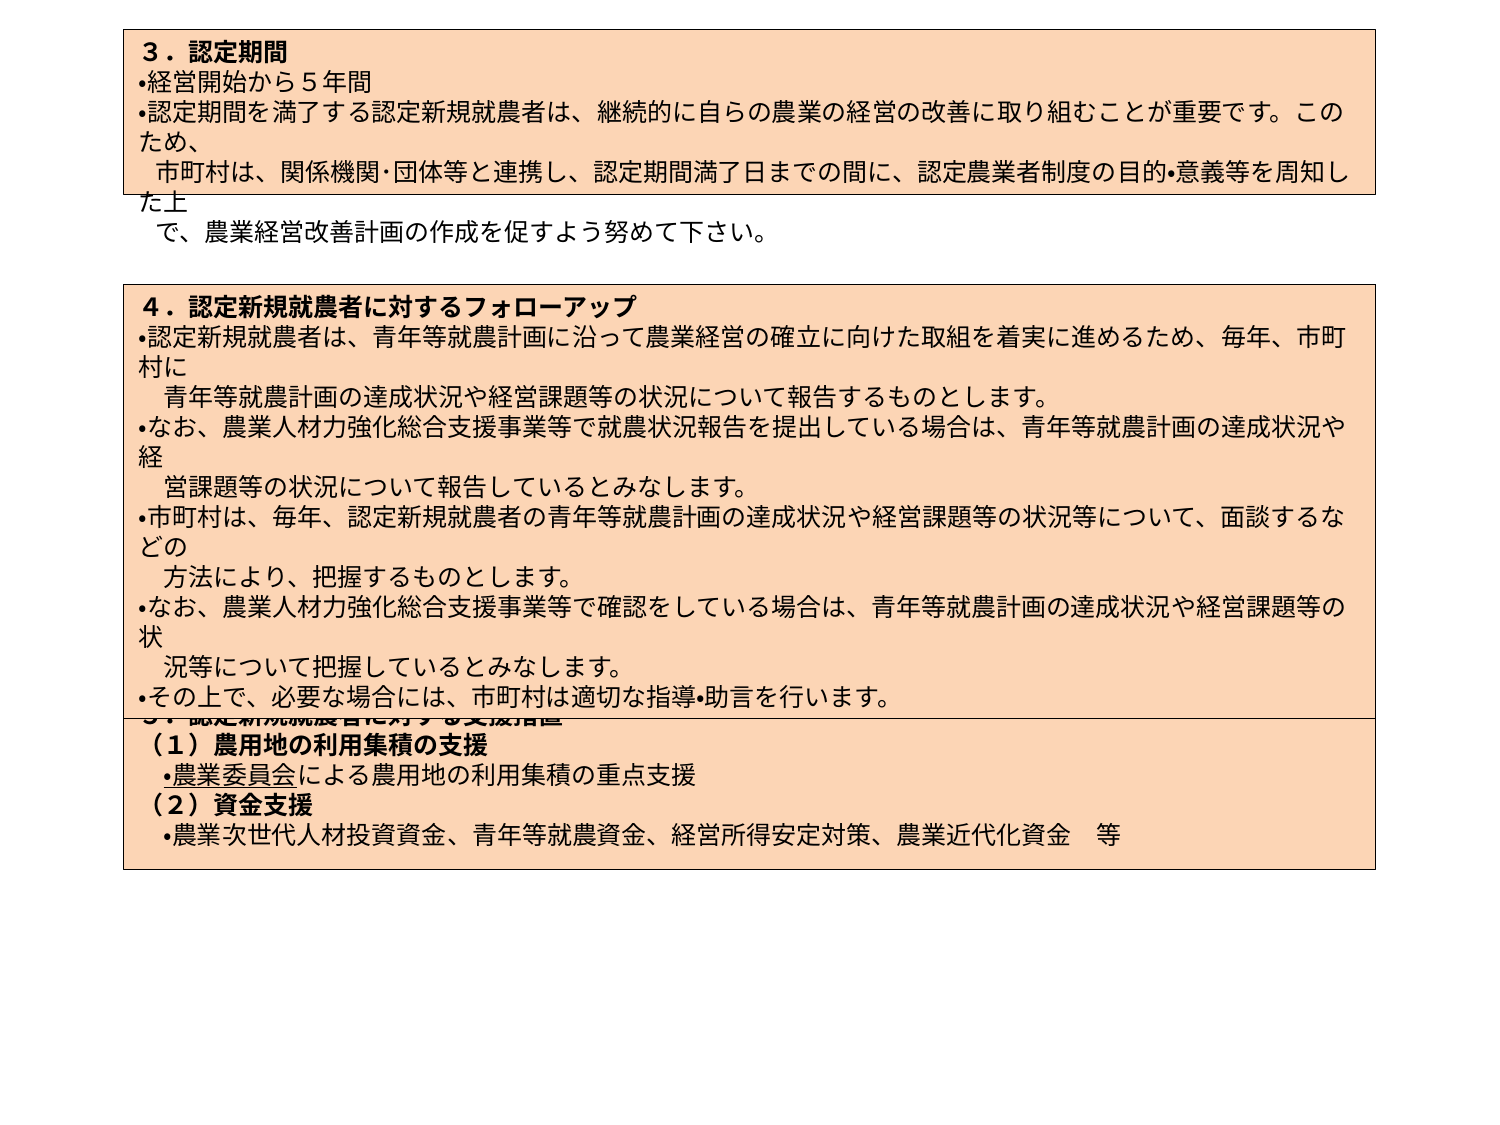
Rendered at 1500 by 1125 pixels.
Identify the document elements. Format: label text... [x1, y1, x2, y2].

text_box ３．認定期間 ・経営開始から５年間 ・認定期間を満了する認定新規就農者は、継続的に自らの農業の経営の改善に取り組むことが重要です。このため、 市町村は、関係機関･団体等と連携し、認定期間満了日までの間に、認定農業者制度の目的・意義等を周知した上 で、農業経営改善計画の作成を促すよう努めて下さい。 [122, 27, 1378, 197]
text_box ４．認定新規就農者に対するフォローアップ ・認定新規就農者は、青年等就農計画に沿って農業経営の確立に向けた取組を着実に進めるため、毎年、市町村に 青年等就農計画の達成状況や経営課題等の状況について報告するものとします。 ・なお、農業人材力強化総合支援事業等で就農状況報告を提出している場合は、青年等就農計画の達成状況や経 営課題等の状況について報告しているとみなします。 ・市町村は、毎年、認定新規就農者の青年等就農計画の達成状況や経営課題等の状況等について、面談するなどの 方法により、把握するものとします。 ・なお、農業人材力強化総合支援事業等で確認をしている場合は、青年等就農計画の達成状況や経営課題等の状 況等について把握しているとみなします。 ・その上で、必要な場合には、市町村は適切な指導・助言を行います。 [123, 284, 1376, 719]
text_box ５．認定新規就農者に対する支援措置 （１）農用地の利用集積の支援 ・農業委員会による農用地の利用集積の重点支援 （２）資金支援 ・農業次世代人材投資資金、青年等就農資金、経営所得安定対策、農業近代化資金 等 [122, 690, 1378, 872]
